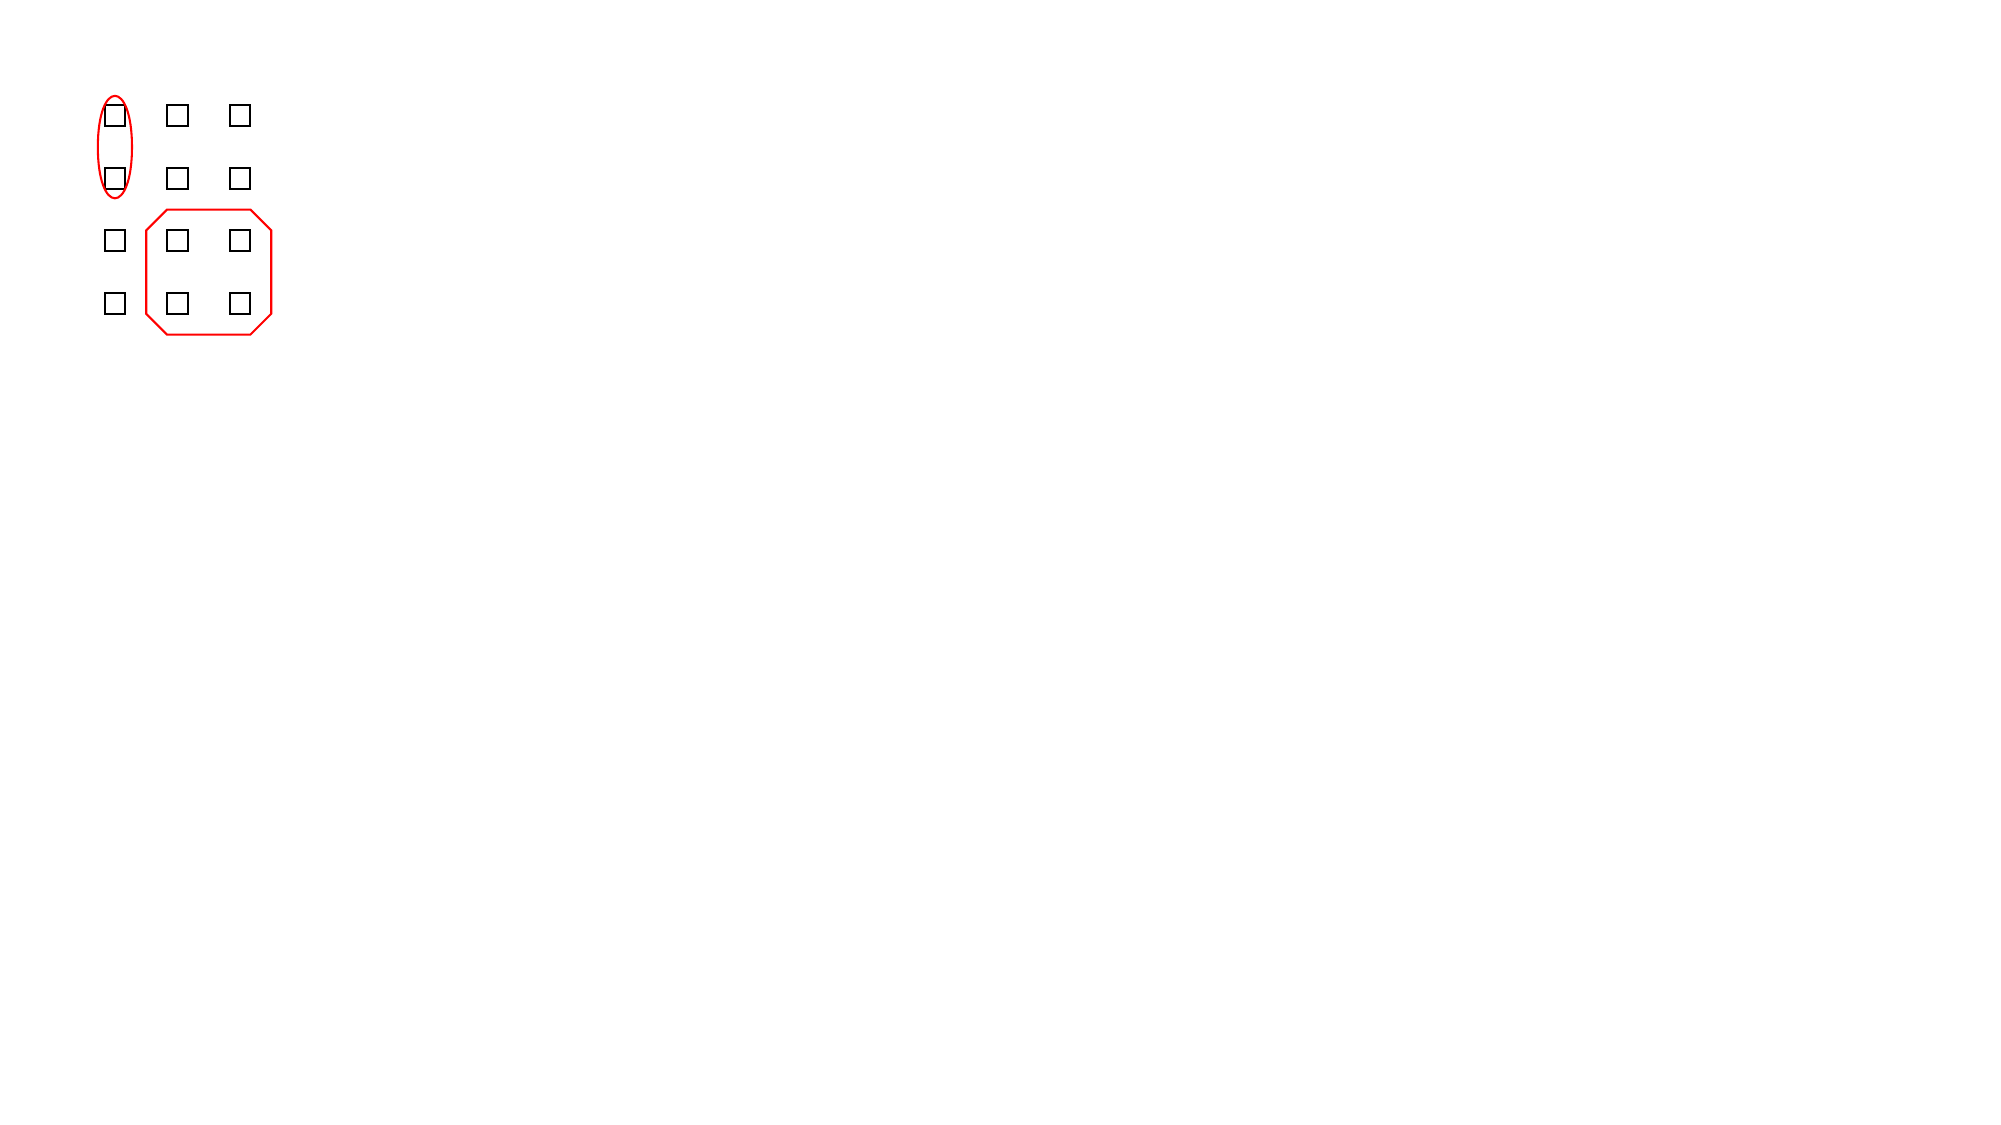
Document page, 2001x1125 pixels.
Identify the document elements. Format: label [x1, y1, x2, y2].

text_box [229, 105, 251, 127]
text_box [145, 209, 272, 336]
text_box [167, 167, 188, 189]
text_box [74, 74, 294, 357]
text_box [229, 167, 251, 189]
text_box [104, 292, 126, 314]
text_box [167, 105, 188, 127]
text_box [97, 95, 133, 199]
text_box [104, 230, 126, 252]
